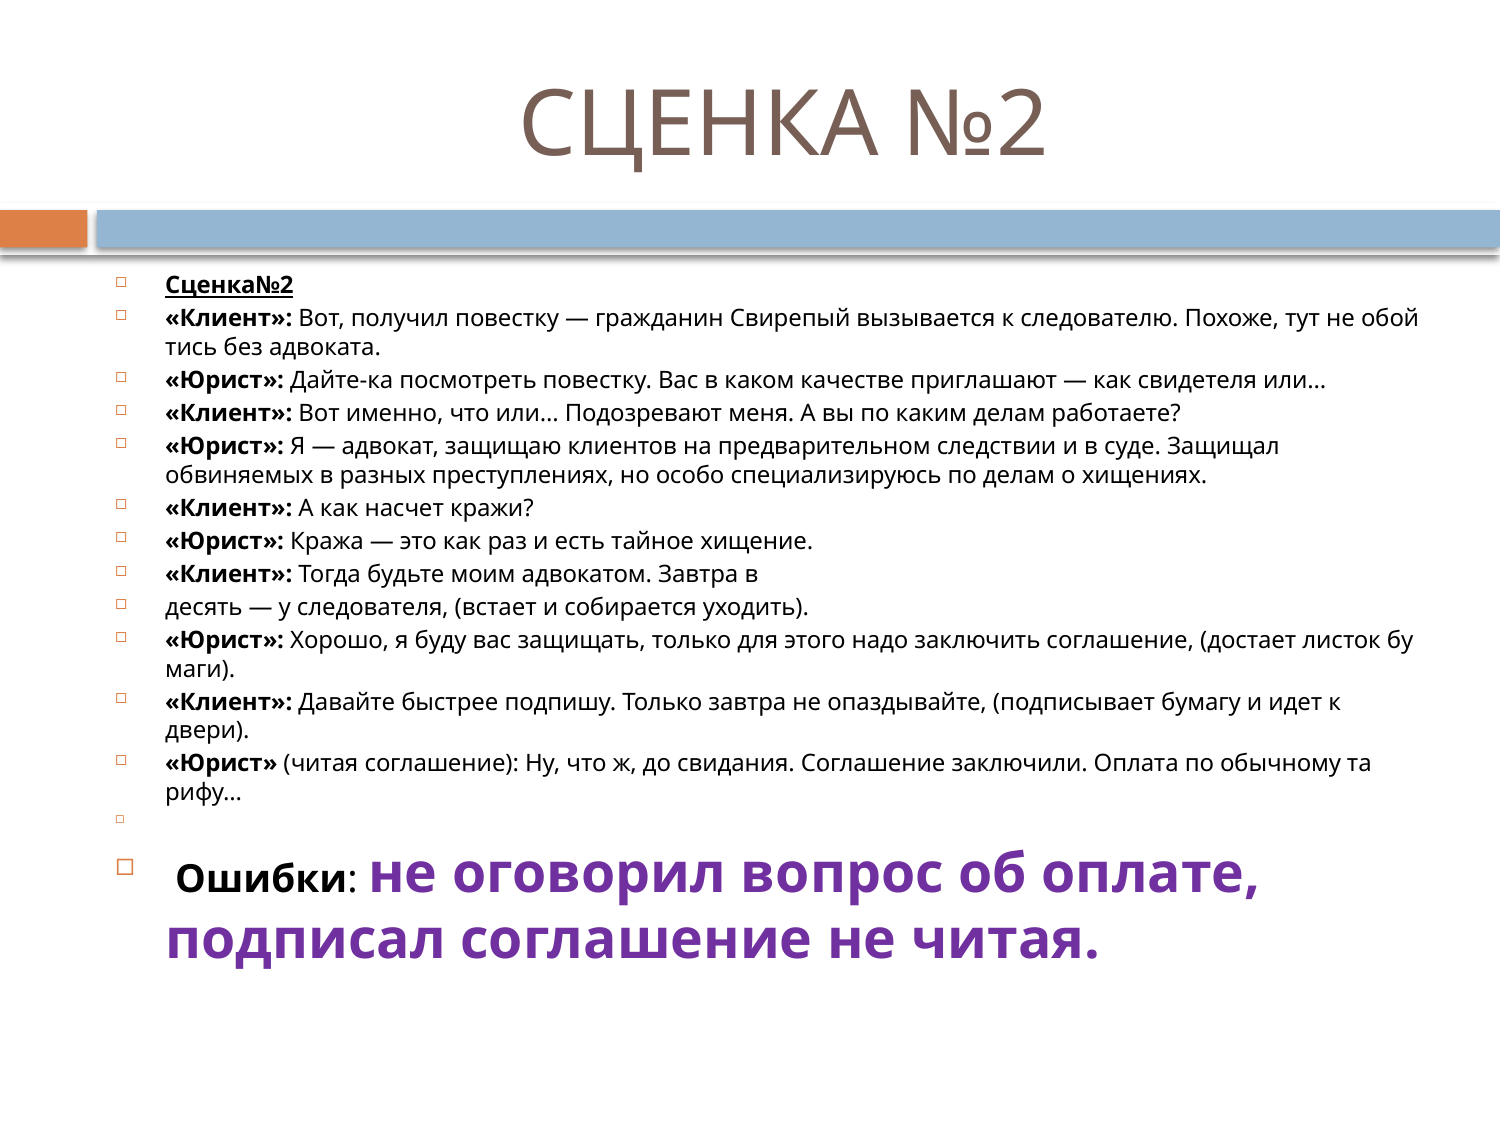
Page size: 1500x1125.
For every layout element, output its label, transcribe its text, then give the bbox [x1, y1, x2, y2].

title СЦЕНКА №2 [100, 37, 1438, 200]
list Сценка№2 «Клиент»: Вот, получил повестку — гражданин Сви­репый вызывается к следователю. Похоже, тут не обой­тись без адвоката. «Юрист»: Дайте-ка посмотреть повестку. Вас в ка­ком качестве приглашают — как свидетеля или... «Клиент»: Вот именно, что или... Подозревают меня. А вы по каким делам работаете? «Юрист»: Я — адвокат, защищаю клиентов на пред­варительном следствии и в суде. Защищал обвиняемых в разных преступлениях, но особо специализируюсь по делам о хищениях. «Клиент»: А как насчет кражи? «Юрист»: Кража — это как раз и есть тайное хище­ние. «Клиент»: Тогда будьте моим адвокатом. Завтра в десять — у следователя, (встает и собирается уходить). «Юрист»: Хорошо, я буду вас защищать, только для этого надо заключить соглашение, (достает листок бу­маги). «Клиент»: Давайте быстрее подпишу. Только завтра не опаздывайте, (подписывает бумагу и идет к двери). «Юрист» (читая соглашение): Ну, что ж, до свида­ния. Соглашение заключили. Оплата по обычному та­рифу... Ошибки: не оговорил вопрос об оплате, подписал соглашение не читая. [100, 262, 1438, 1000]
